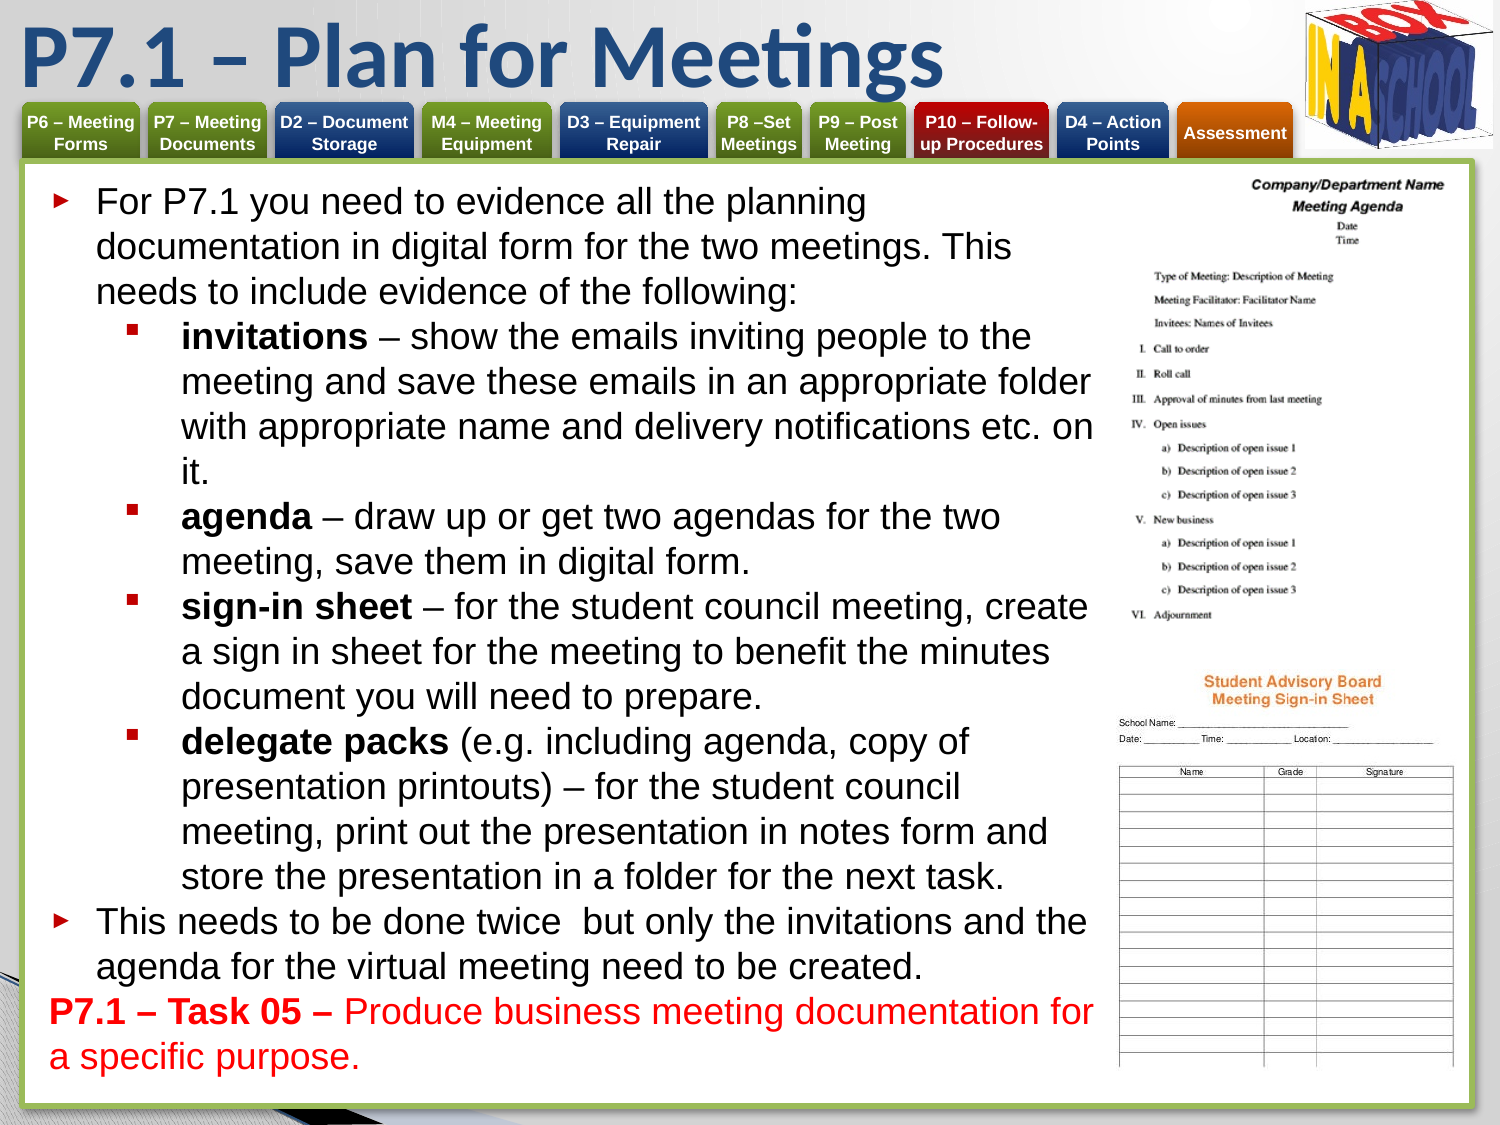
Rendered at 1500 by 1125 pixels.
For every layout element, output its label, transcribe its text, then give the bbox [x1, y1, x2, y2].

text_box For P7.1 you need to evidence all the planning documentation in digital form for the two meetings. This needs to include evidence of the following: invitations – show the emails inviting people to the meeting and save these emails in an appropriate folder with appropriate name and delivery notifications etc. on it. agenda – draw up or get two agendas for the two meeting, save them in digital form. sign-in sheet – for the student council meeting, create a sign in sheet for the meeting to benefit the minutes document you will need to prepare. delegate packs (e.g. including agenda, copy of presentation printouts) – for the student council meeting, print out the presentation in notes form and store the presentation in a folder for the next task. This needs to be done twice but only the invitations and the agenda for the virtual meeting need to be created. P7.1 – Task 05 – Produce business meeting documentation for a specific purpose. [34, 169, 1117, 1085]
picture [281, 1114, 303, 1125]
picture [1305, 0, 1494, 149]
title P7.1 – Plan for Meetings [5, 0, 1270, 102]
picture [1115, 172, 1459, 633]
picture [1115, 669, 1459, 1071]
